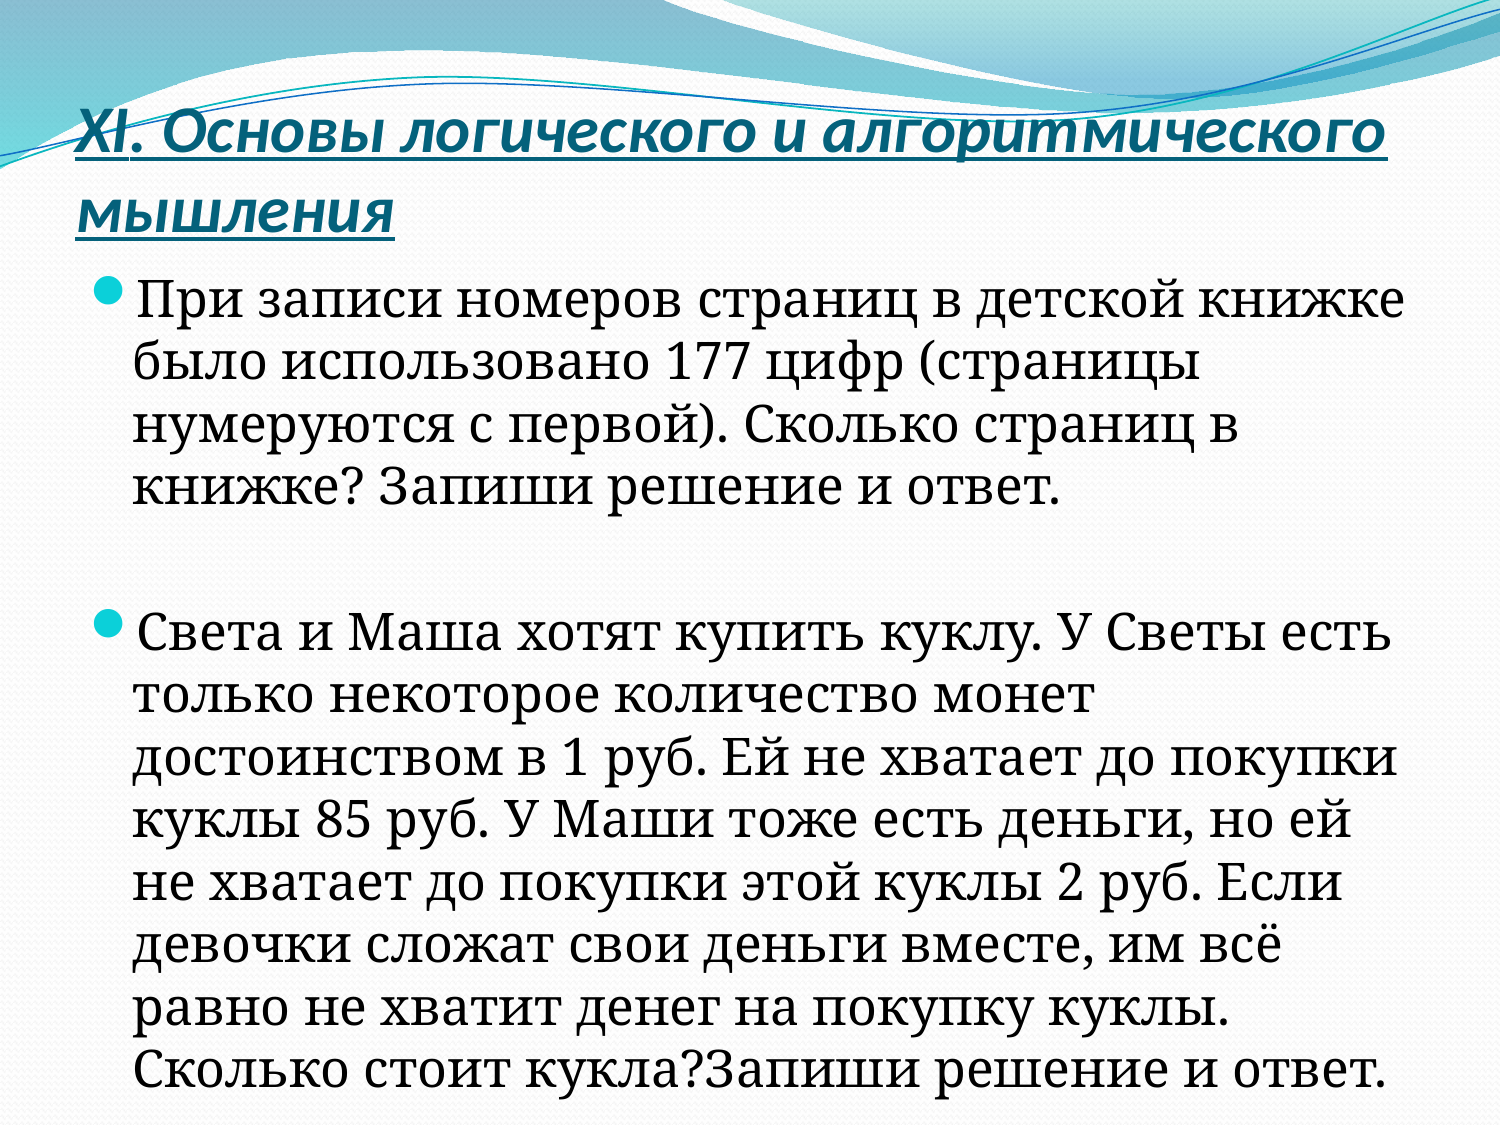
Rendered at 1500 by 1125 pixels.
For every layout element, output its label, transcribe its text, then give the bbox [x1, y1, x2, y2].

title XI. Основы логического и алгоритмического мышления [75, 115, 1425, 247]
list При записи номеров страниц в детской книжке было использовано 177 цифр (страницы нумеруются с первой). Сколько страниц в книжке? Запиши решение и ответ. Света и Маша хотят купить куклу. У Светы есть только некоторое количество монет достоинством в 1 руб. Ей не хватает до покупки куклы 85 руб. У Маши тоже есть деньги, но ей не хватает до покупки этой куклы 2 руб. Если девочки сложат свои деньги вместе, им всё равно не хватит денег на покупку куклы. Сколько стоит кукла?Запиши решение и ответ. [75, 257, 1425, 1125]
